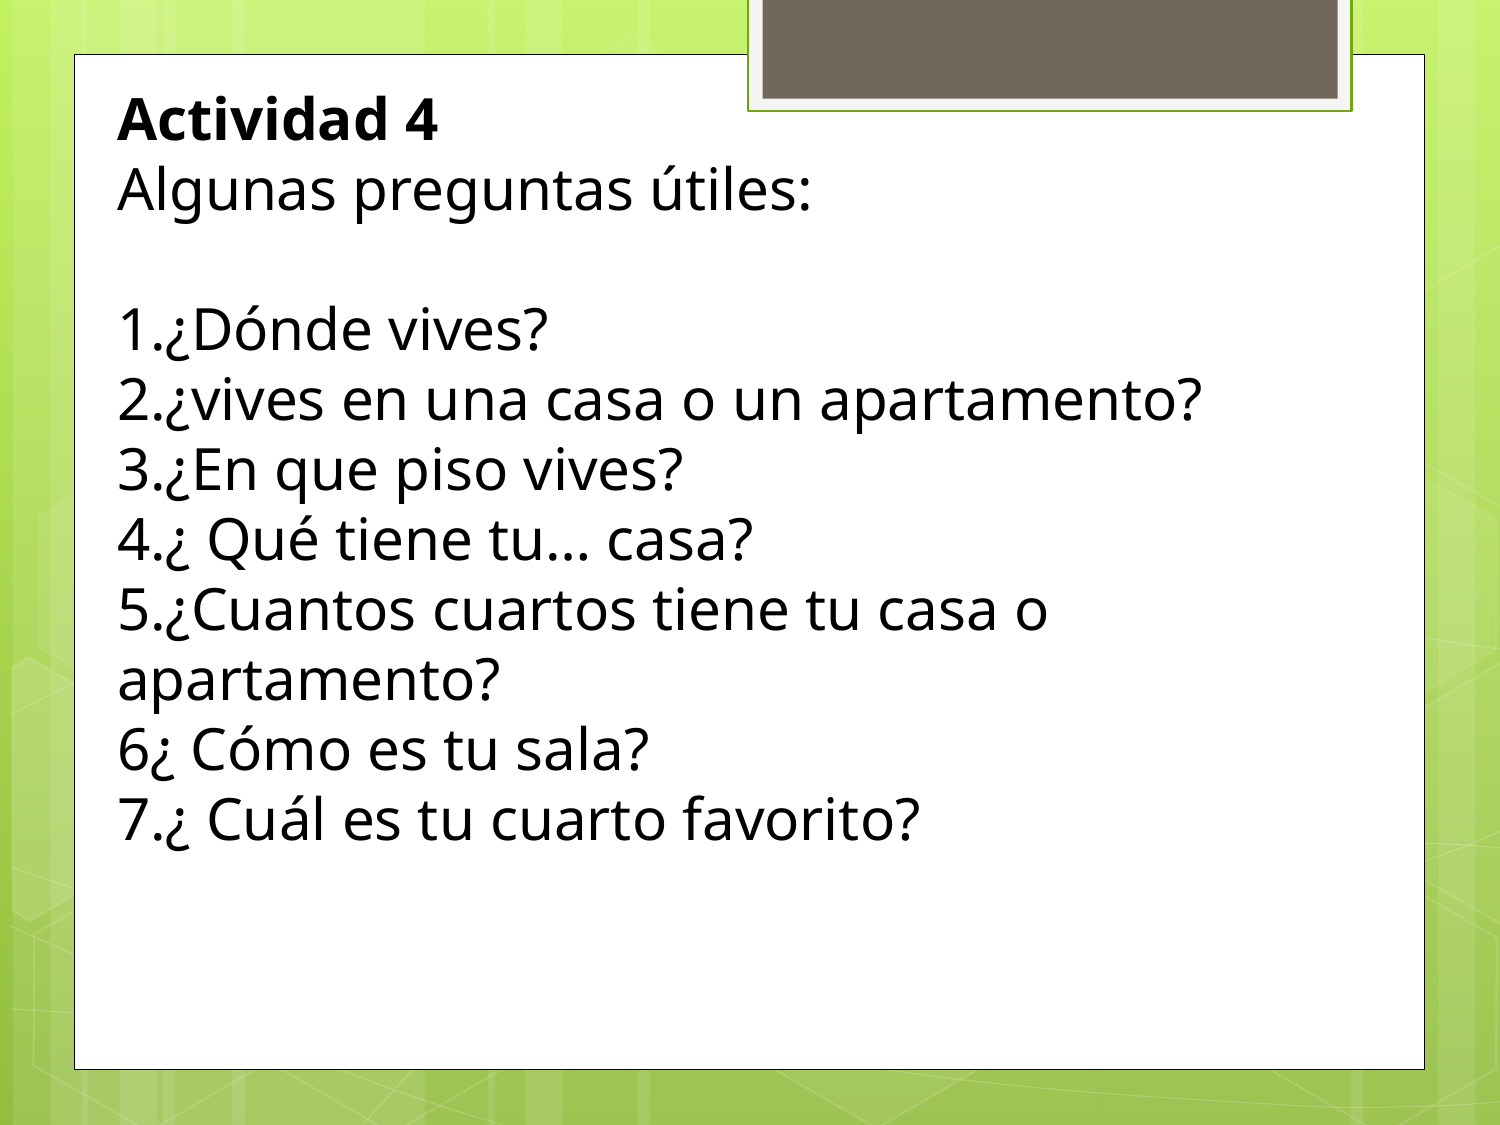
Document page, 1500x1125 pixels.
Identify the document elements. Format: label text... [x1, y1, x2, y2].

text_box Actividad 4 Algunas preguntas útiles: 1.¿Dónde vives? 2.¿vives en una casa o un apartamento? 3.¿En que piso vives? 4.¿ Qué tiene tu… casa? 5.¿Cuantos cuartos tiene tu casa o apartamento? 6¿ Cómo es tu sala? 7.¿ Cuál es tu cuarto favorito? [102, 74, 1328, 1125]
